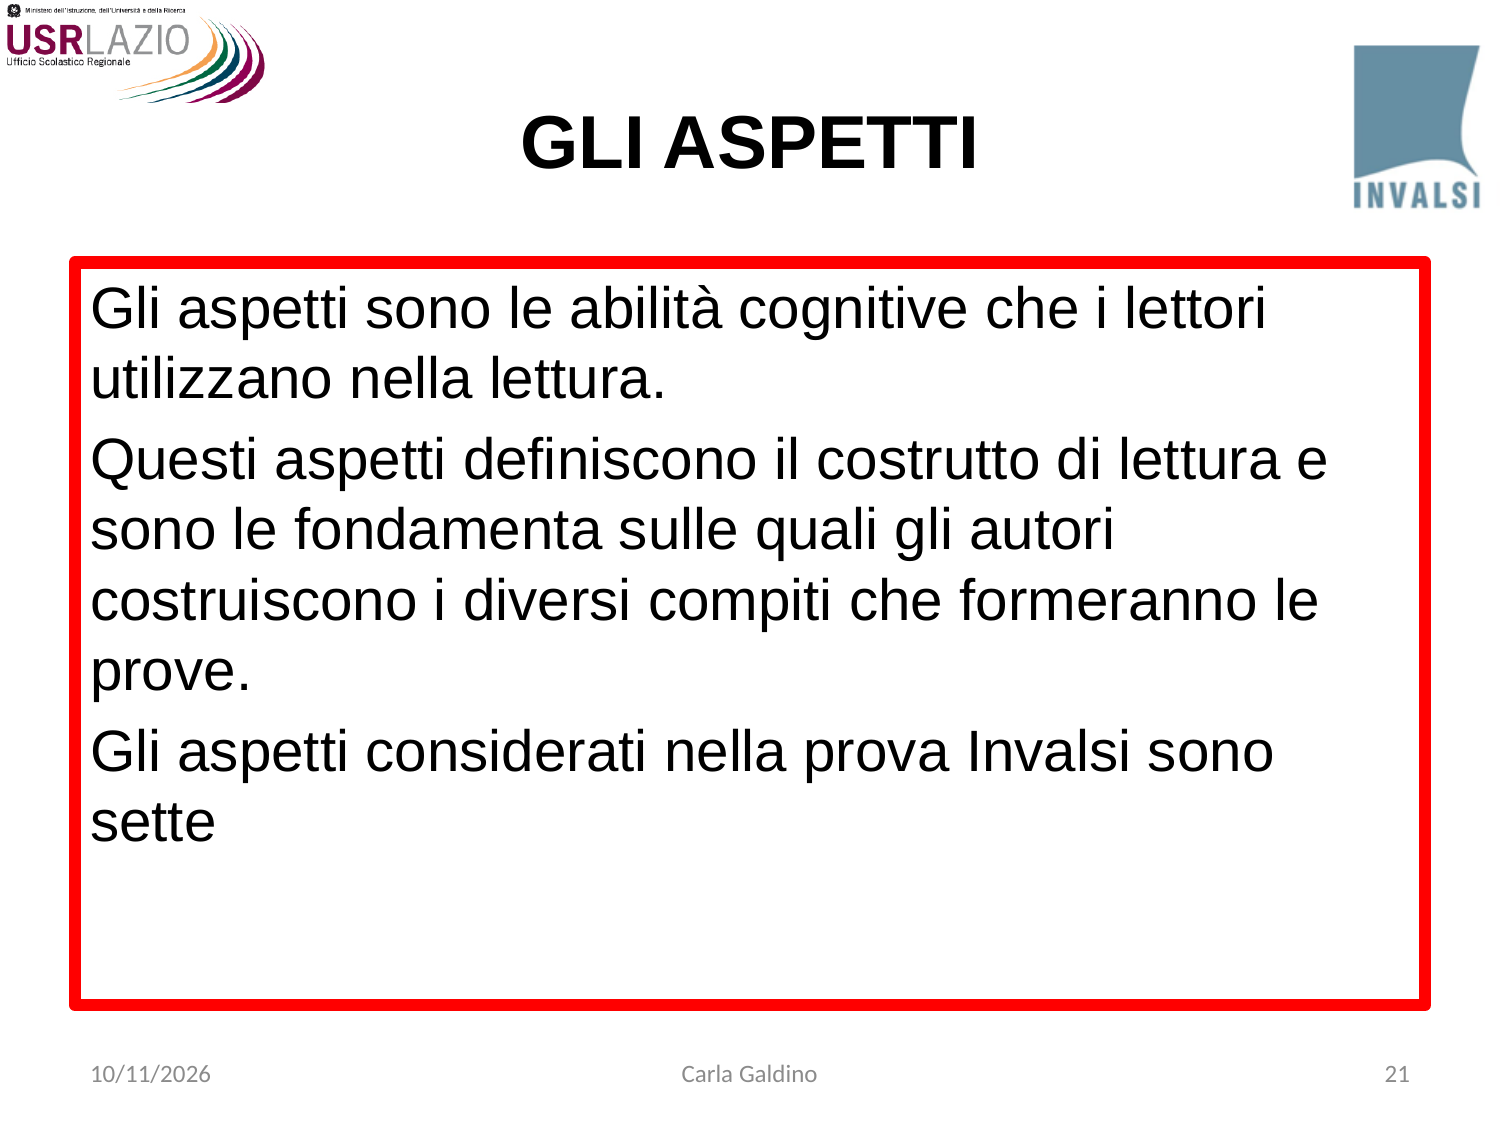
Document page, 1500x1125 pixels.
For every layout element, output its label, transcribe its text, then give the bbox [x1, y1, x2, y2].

picture [1345, 30, 1500, 224]
title GLI ASPETTI [75, 45, 1425, 233]
picture [0, 0, 267, 104]
footer Carla Galdino [512, 1042, 988, 1103]
slide_number 21 [1074, 1042, 1425, 1103]
list Gli aspetti sono le abilità cognitive che i lettori utilizzano nella lettura. Questi aspetti definiscono il costrutto di lettura e sono le fondamenta sulle quali gli autori costruiscono i diversi compiti che formeranno le prove. Gli aspetti considerati nella prova Invalsi sono sette [75, 262, 1425, 1005]
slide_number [75, 1042, 425, 1103]
